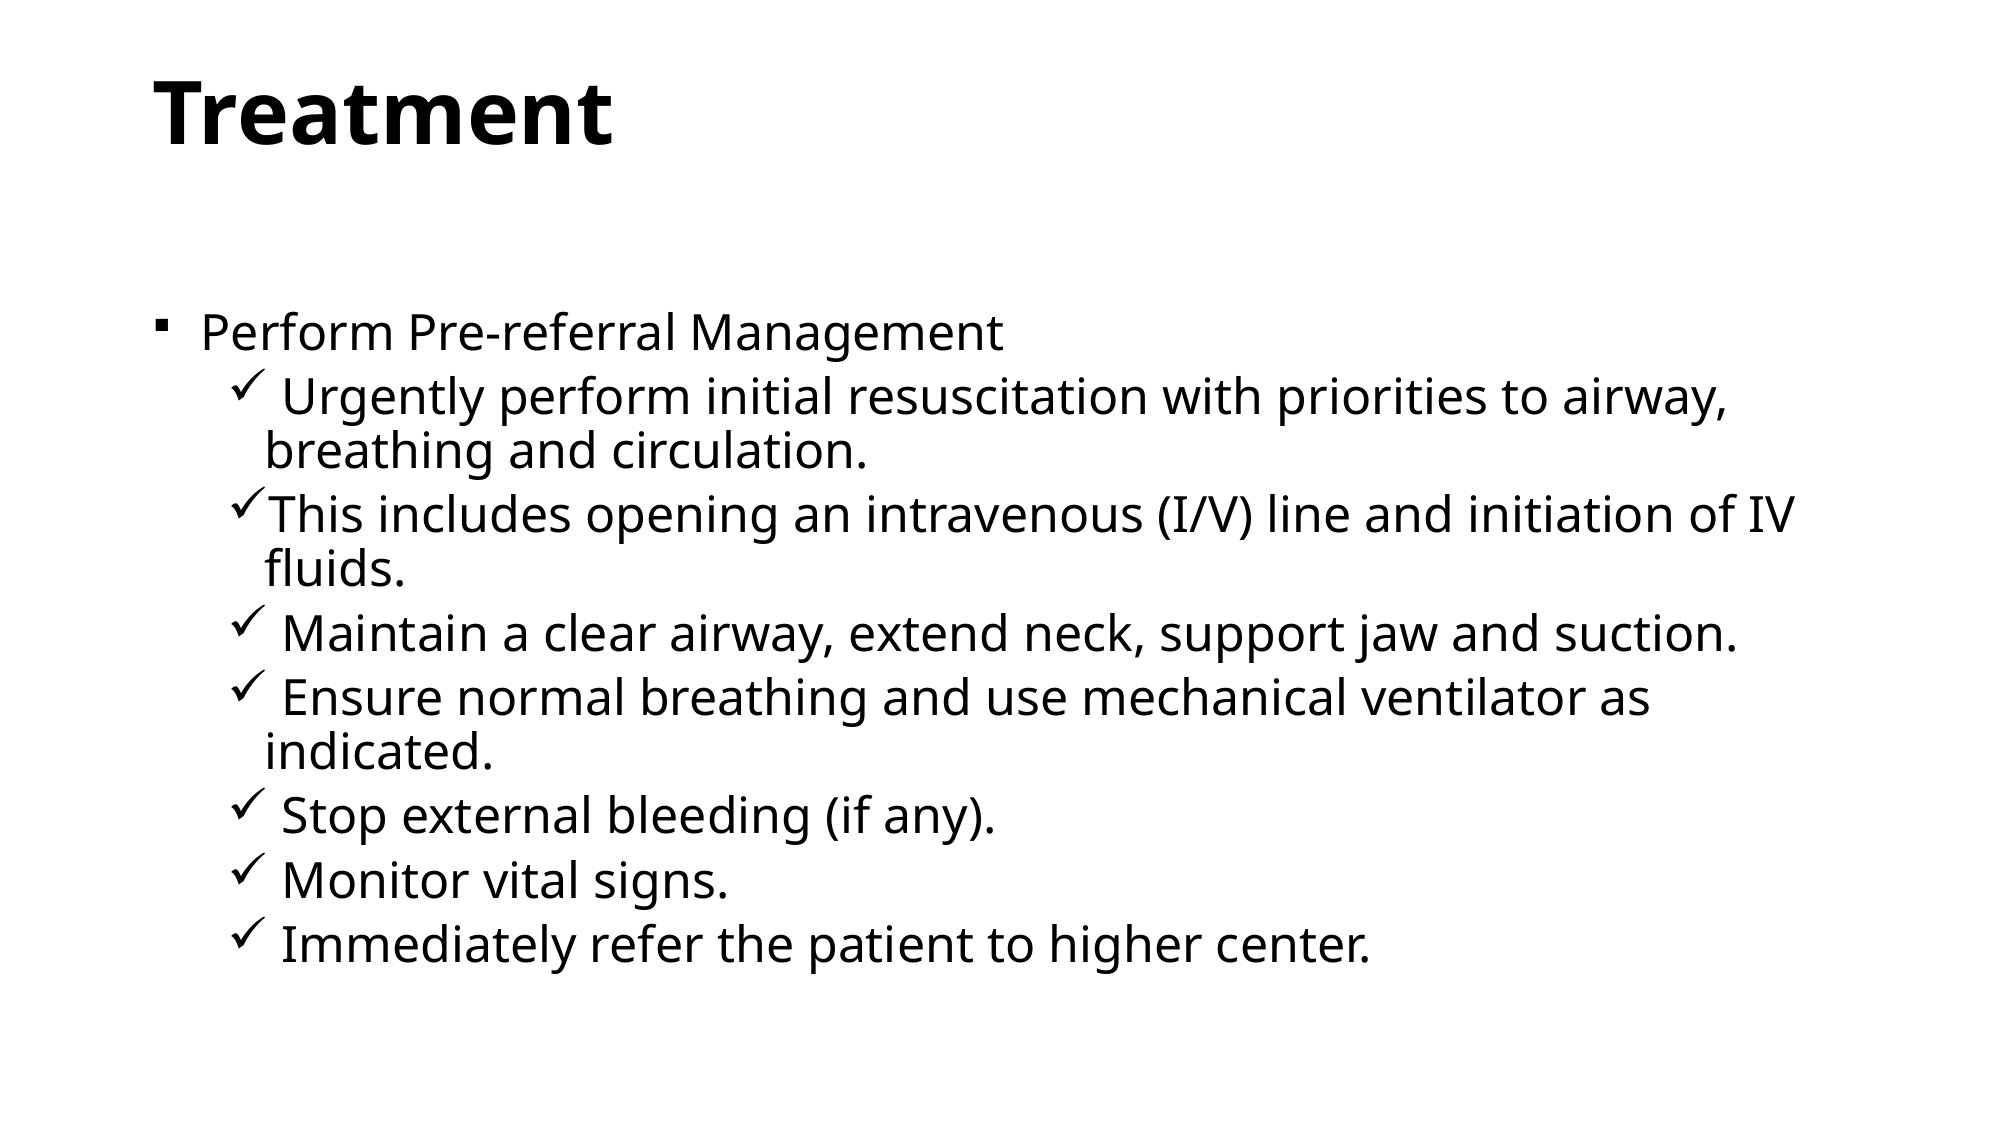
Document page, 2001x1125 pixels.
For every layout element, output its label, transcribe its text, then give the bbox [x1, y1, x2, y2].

title Treatment [137, 59, 1863, 278]
list Perform Pre-referral Management Urgently perform initial resuscitation with priorities to airway, breathing and circulation. This includes opening an intravenous (I/V) line and initiation of IV fluids. Maintain a clear airway, extend neck, support jaw and suction. Ensure normal breathing and use mechanical ventilator as indicated. Stop external bleeding (if any). Monitor vital signs. Immediately refer the patient to higher center. [137, 299, 1863, 1014]
